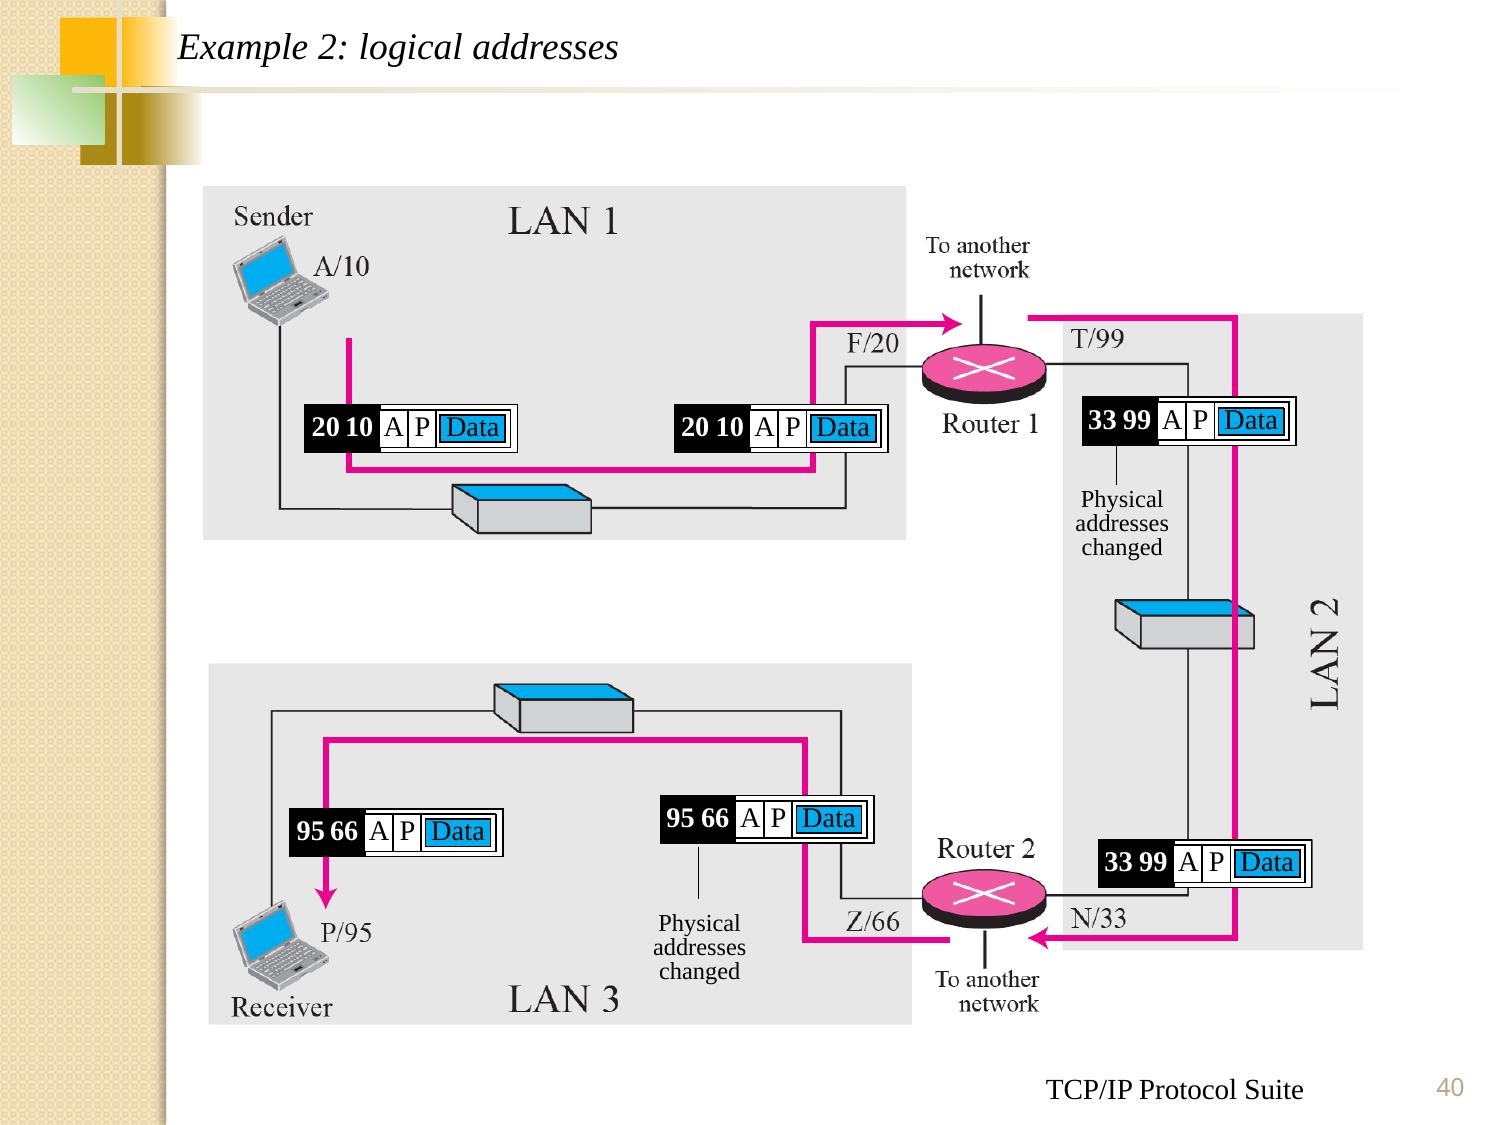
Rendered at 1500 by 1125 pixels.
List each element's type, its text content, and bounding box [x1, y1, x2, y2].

footer TCP/IP Protocol Suite [937, 1034, 1413, 1113]
text_box Example 2: logical addresses [162, 14, 1100, 75]
text_box [72, 87, 1423, 93]
text_box [141, 93, 202, 165]
picture [203, 186, 1363, 1026]
text_box [80, 93, 116, 165]
text_box [122, 93, 141, 165]
text_box [60, 17, 116, 86]
slide_number 40 [1413, 1034, 1488, 1113]
text_box [12, 75, 105, 145]
text_box [122, 17, 177, 86]
text_box [116, 0, 122, 87]
text_box [116, 93, 122, 173]
